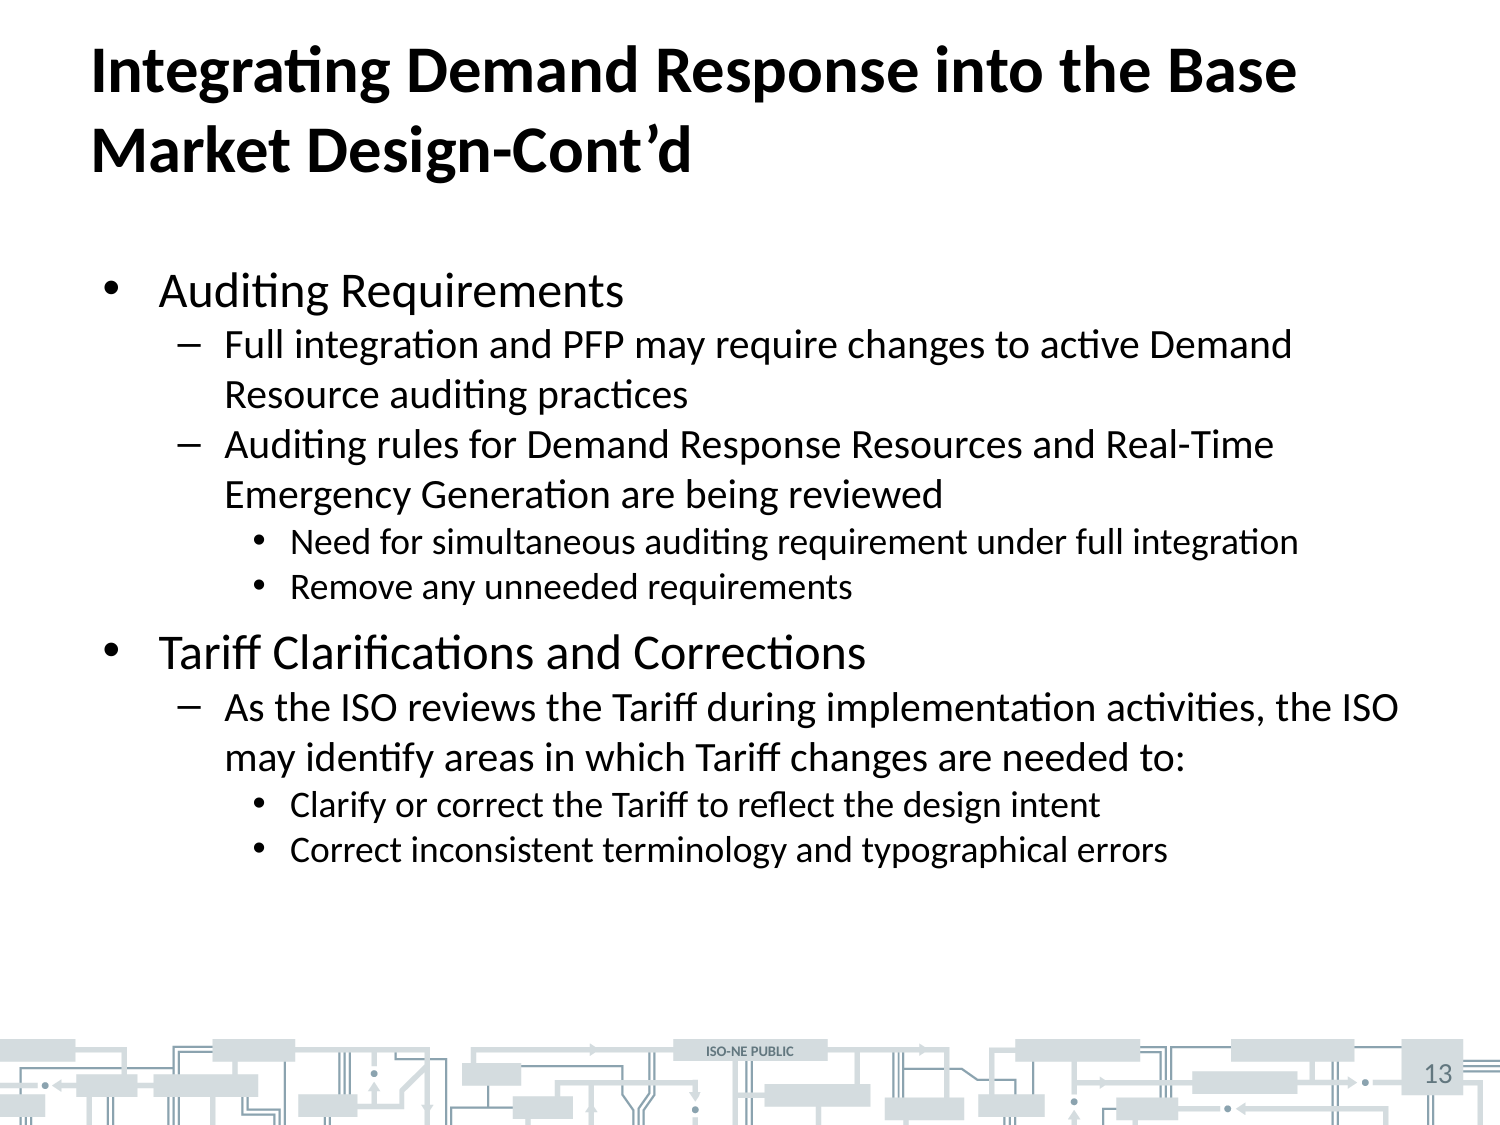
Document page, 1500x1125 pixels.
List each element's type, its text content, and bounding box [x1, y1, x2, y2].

picture [0, 1031, 1500, 1125]
slide_number 13 [1412, 1050, 1464, 1094]
title Integrating Demand Response into the Base Market Design-Cont’d [75, 12, 1425, 200]
list Auditing Requirements Full integration and PFP may require changes to active Demand Resource auditing practices Auditing rules for Demand Response Resources and Real-Time Emergency Generation are being reviewed Need for simultaneous auditing requirement under full integration Remove any unneeded requirements Tariff Clarifications and Corrections As the ISO reviews the Tariff during implementation activities, the ISO may identify areas in which Tariff changes are needed to: Clarify or correct the Tariff to reflect the design intent Correct inconsistent terminology and typographical errors [87, 237, 1438, 1038]
